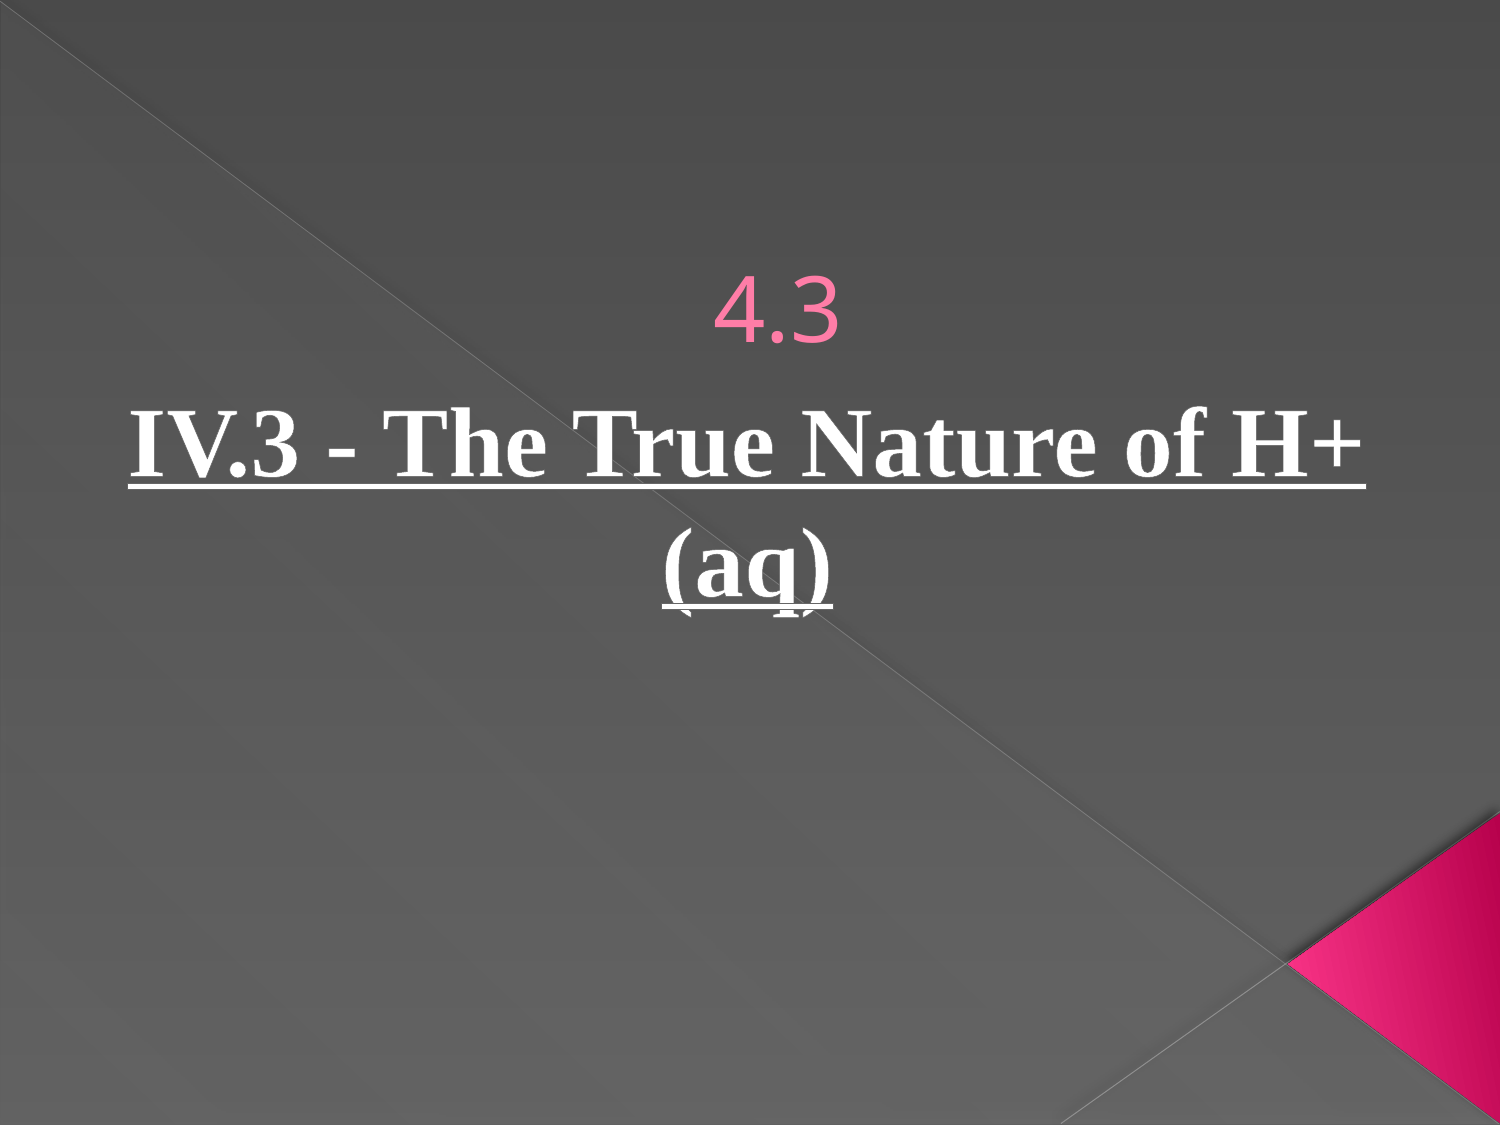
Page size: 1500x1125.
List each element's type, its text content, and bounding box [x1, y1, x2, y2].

subtitle IV.3 - The True Nature of H+(aq) [88, 369, 1412, 657]
title 4.3 [88, 127, 1412, 369]
